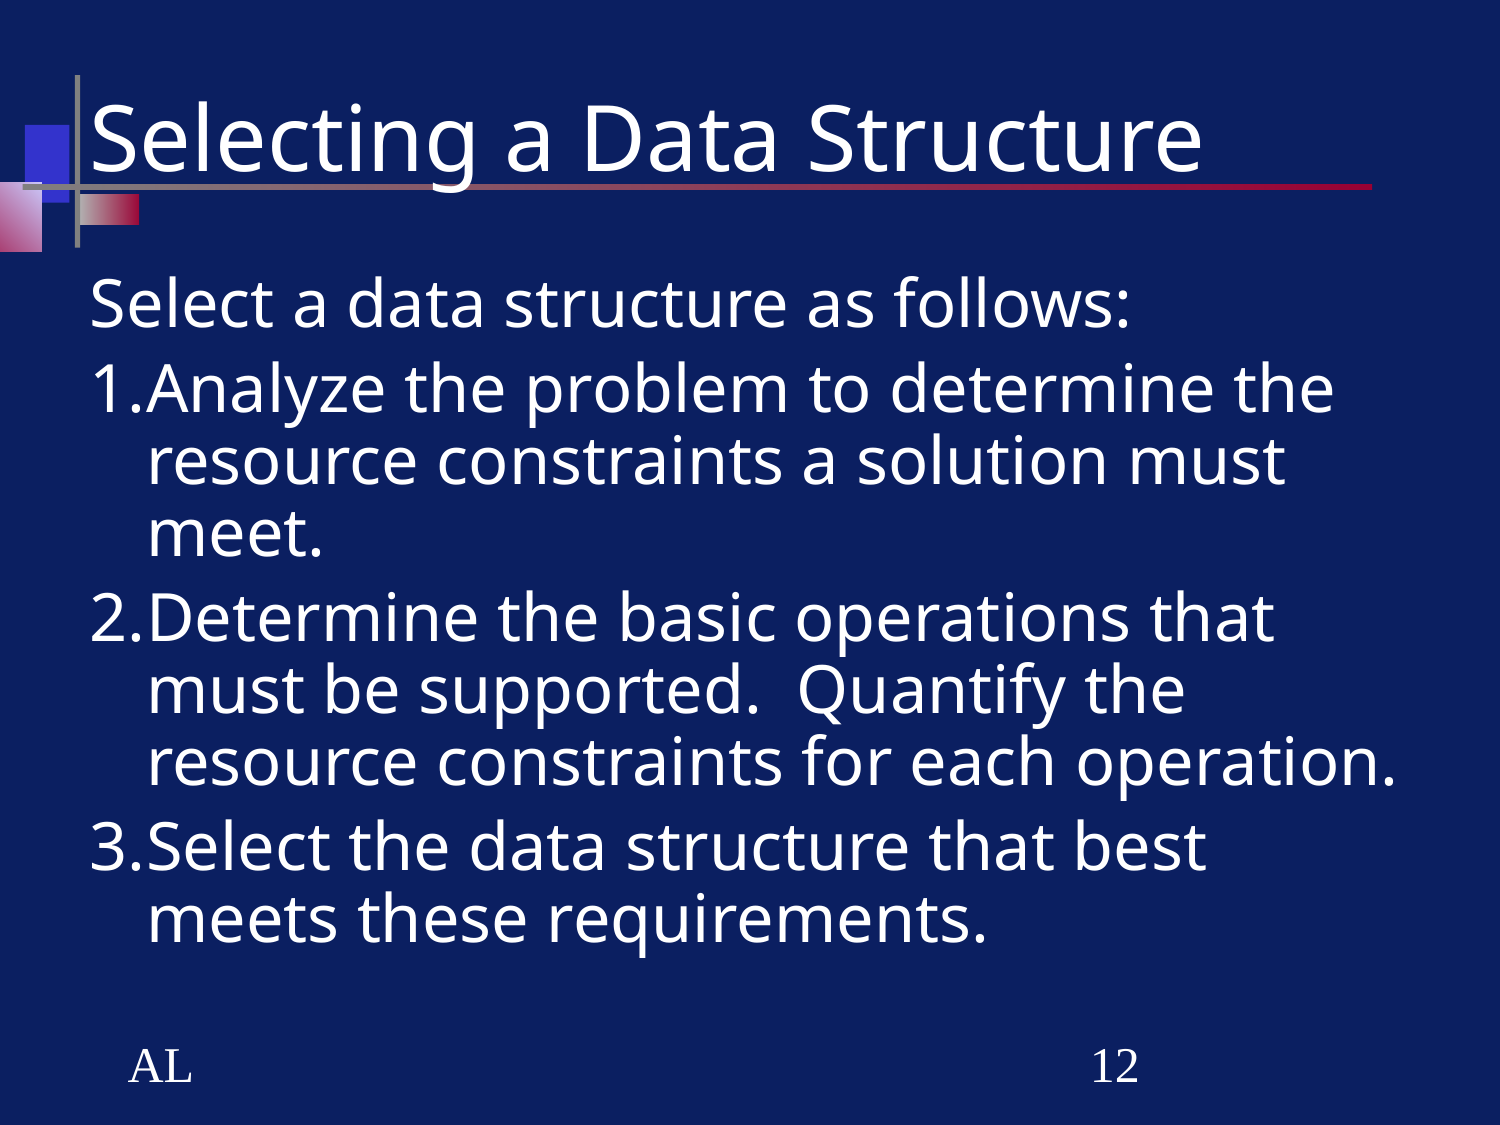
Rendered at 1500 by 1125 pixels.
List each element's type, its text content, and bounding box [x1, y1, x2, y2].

title Selecting a Data Structure [74, 59, 1425, 210]
slide_number AL [112, 1025, 425, 1100]
list Select a data structure as follows: Analyze the problem to determine the resource constraints a solution must meet. Determine the basic operations that must be supported. Quantify the resource constraints for each operation. Select the data structure that best meets these requirements. [74, 262, 1425, 1012]
slide_number ‹#› [1074, 1025, 1388, 1100]
